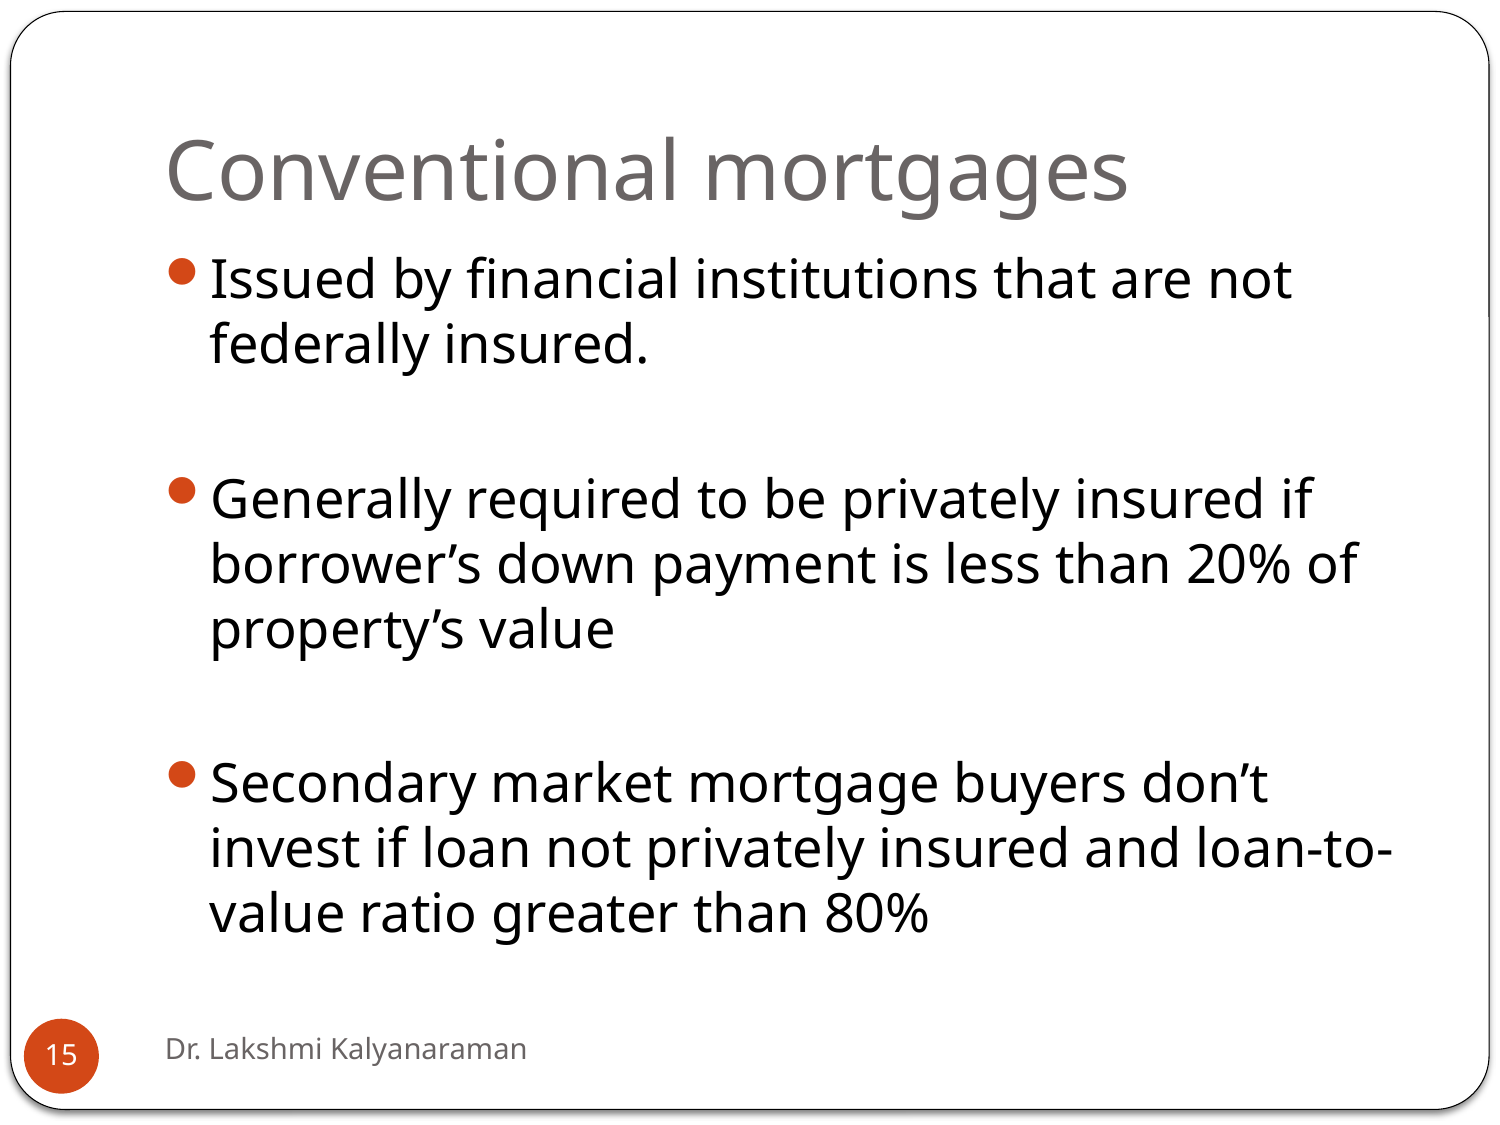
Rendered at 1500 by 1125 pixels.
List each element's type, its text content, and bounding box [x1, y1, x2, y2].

title Conventional mortgages [150, 45, 1425, 233]
footer Dr. Lakshmi Kalyanaraman [150, 1012, 800, 1088]
slide_number 15 [23, 1018, 99, 1094]
list Issued by financial institutions that are not federally insured. Generally required to be privately insured if borrower’s down payment is less than 20% of property’s value Secondary market mortgage buyers don’t invest if loan not privately insured and loan-to-value ratio greater than 80% [150, 237, 1425, 988]
